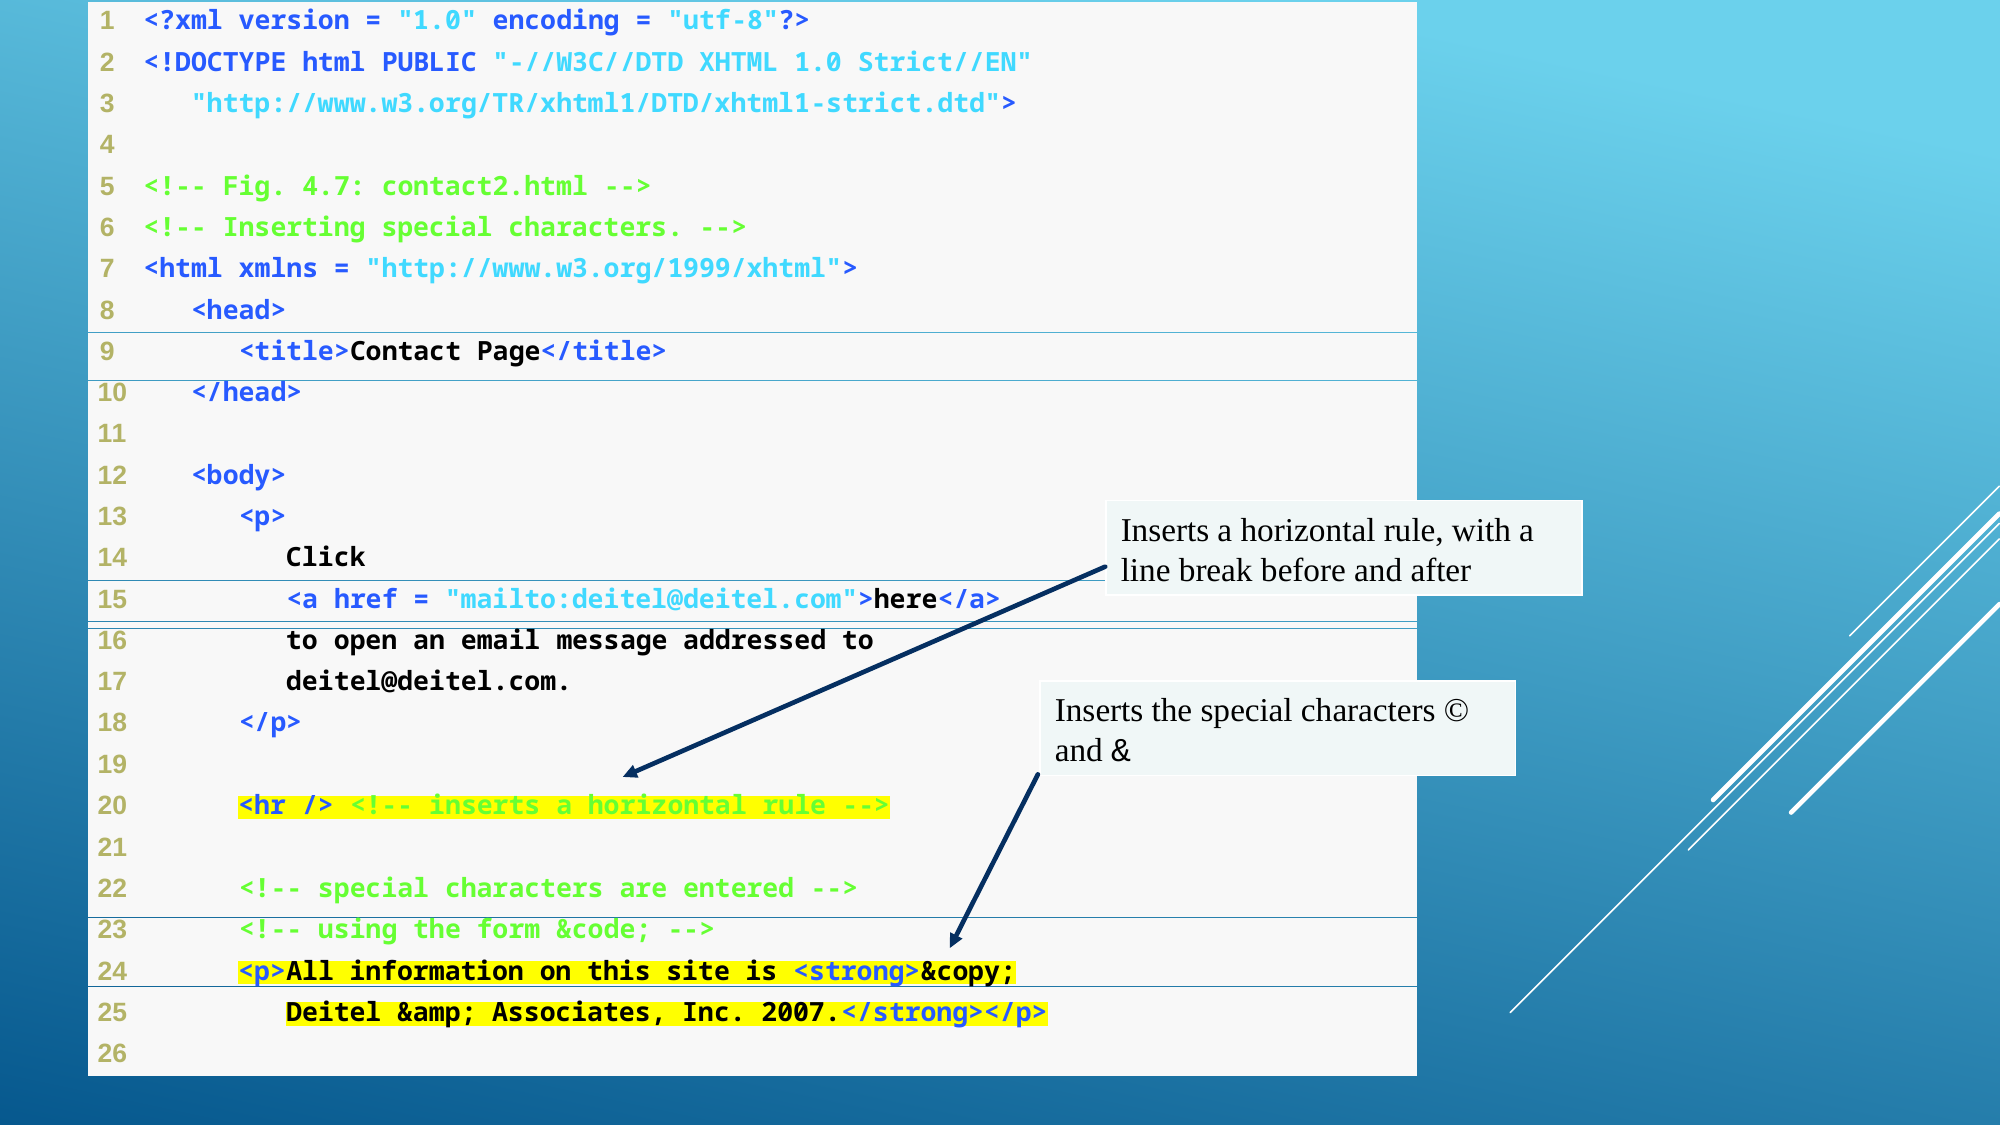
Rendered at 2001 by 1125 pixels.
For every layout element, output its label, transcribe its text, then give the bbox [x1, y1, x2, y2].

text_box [86, 1, 1462, 1110]
text_box Inserts the special characters © and & [1462, 680, 1516, 776]
text_box Inserts a horizontal rule, with a line break before and after [1462, 500, 1582, 595]
